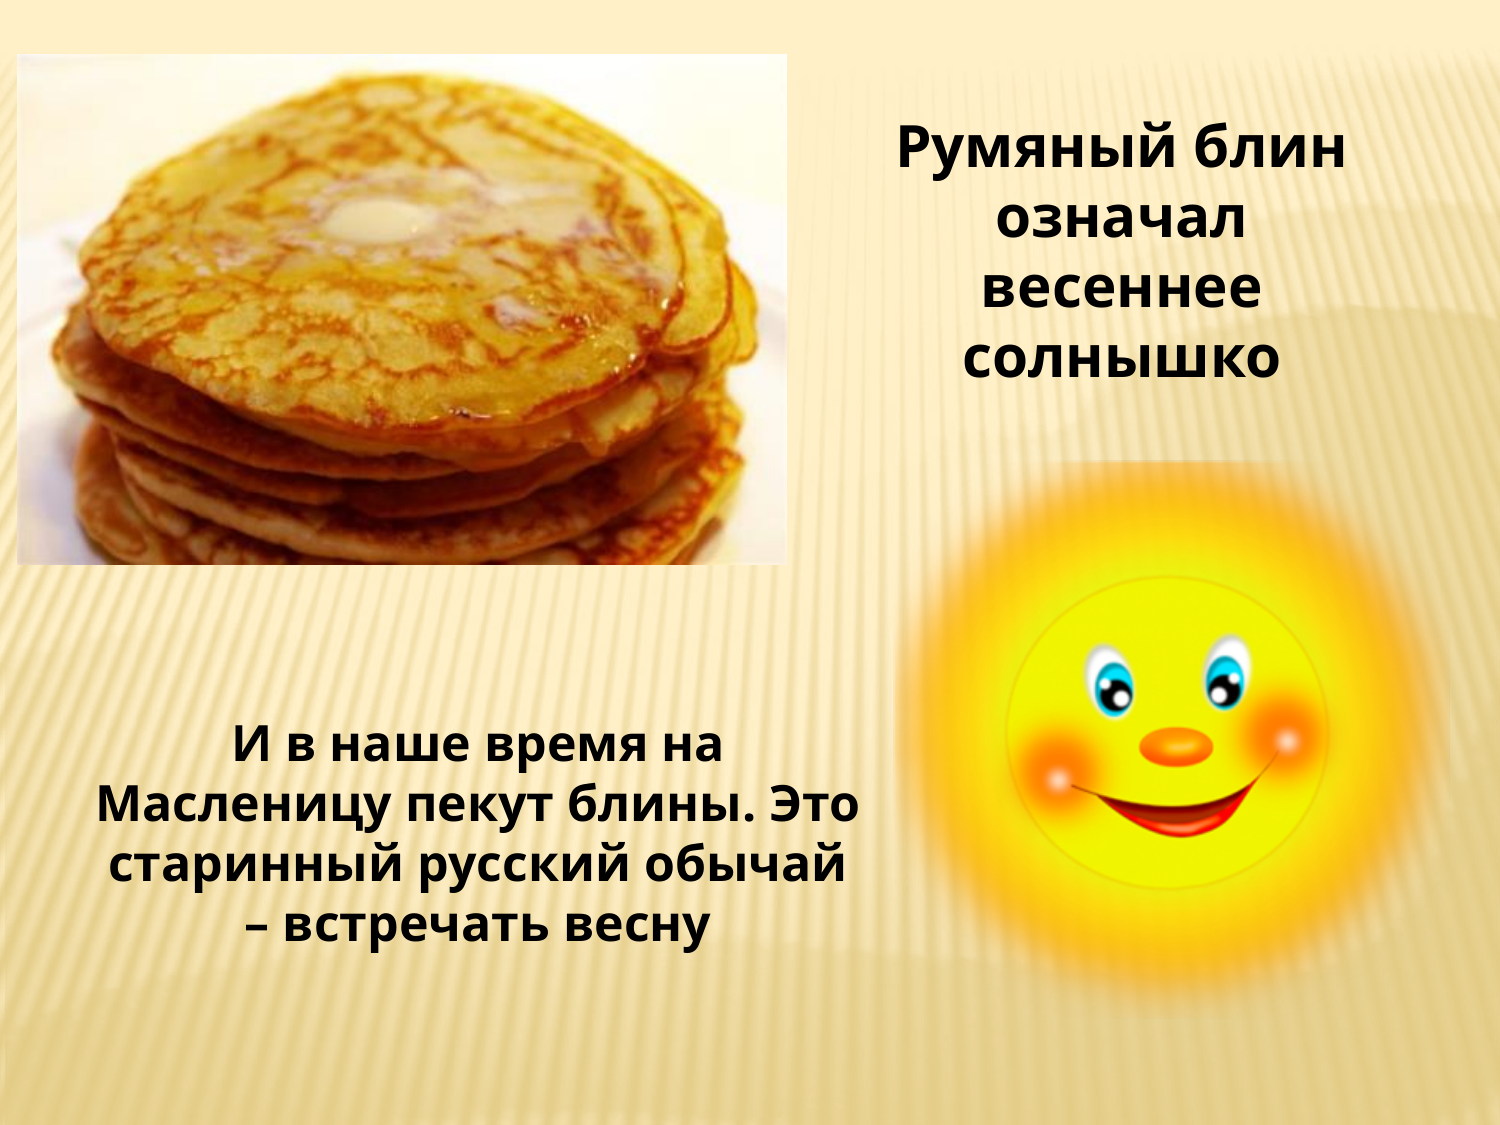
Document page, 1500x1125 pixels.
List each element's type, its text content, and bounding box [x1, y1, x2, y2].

text_box Румяный блин означал весеннее солнышко [841, 101, 1403, 397]
text_box И в наше время на Масленицу пекут блины. Это старинный русский обычай – встречать весну [76, 704, 869, 959]
picture [17, 54, 787, 566]
picture [879, 420, 1463, 1040]
